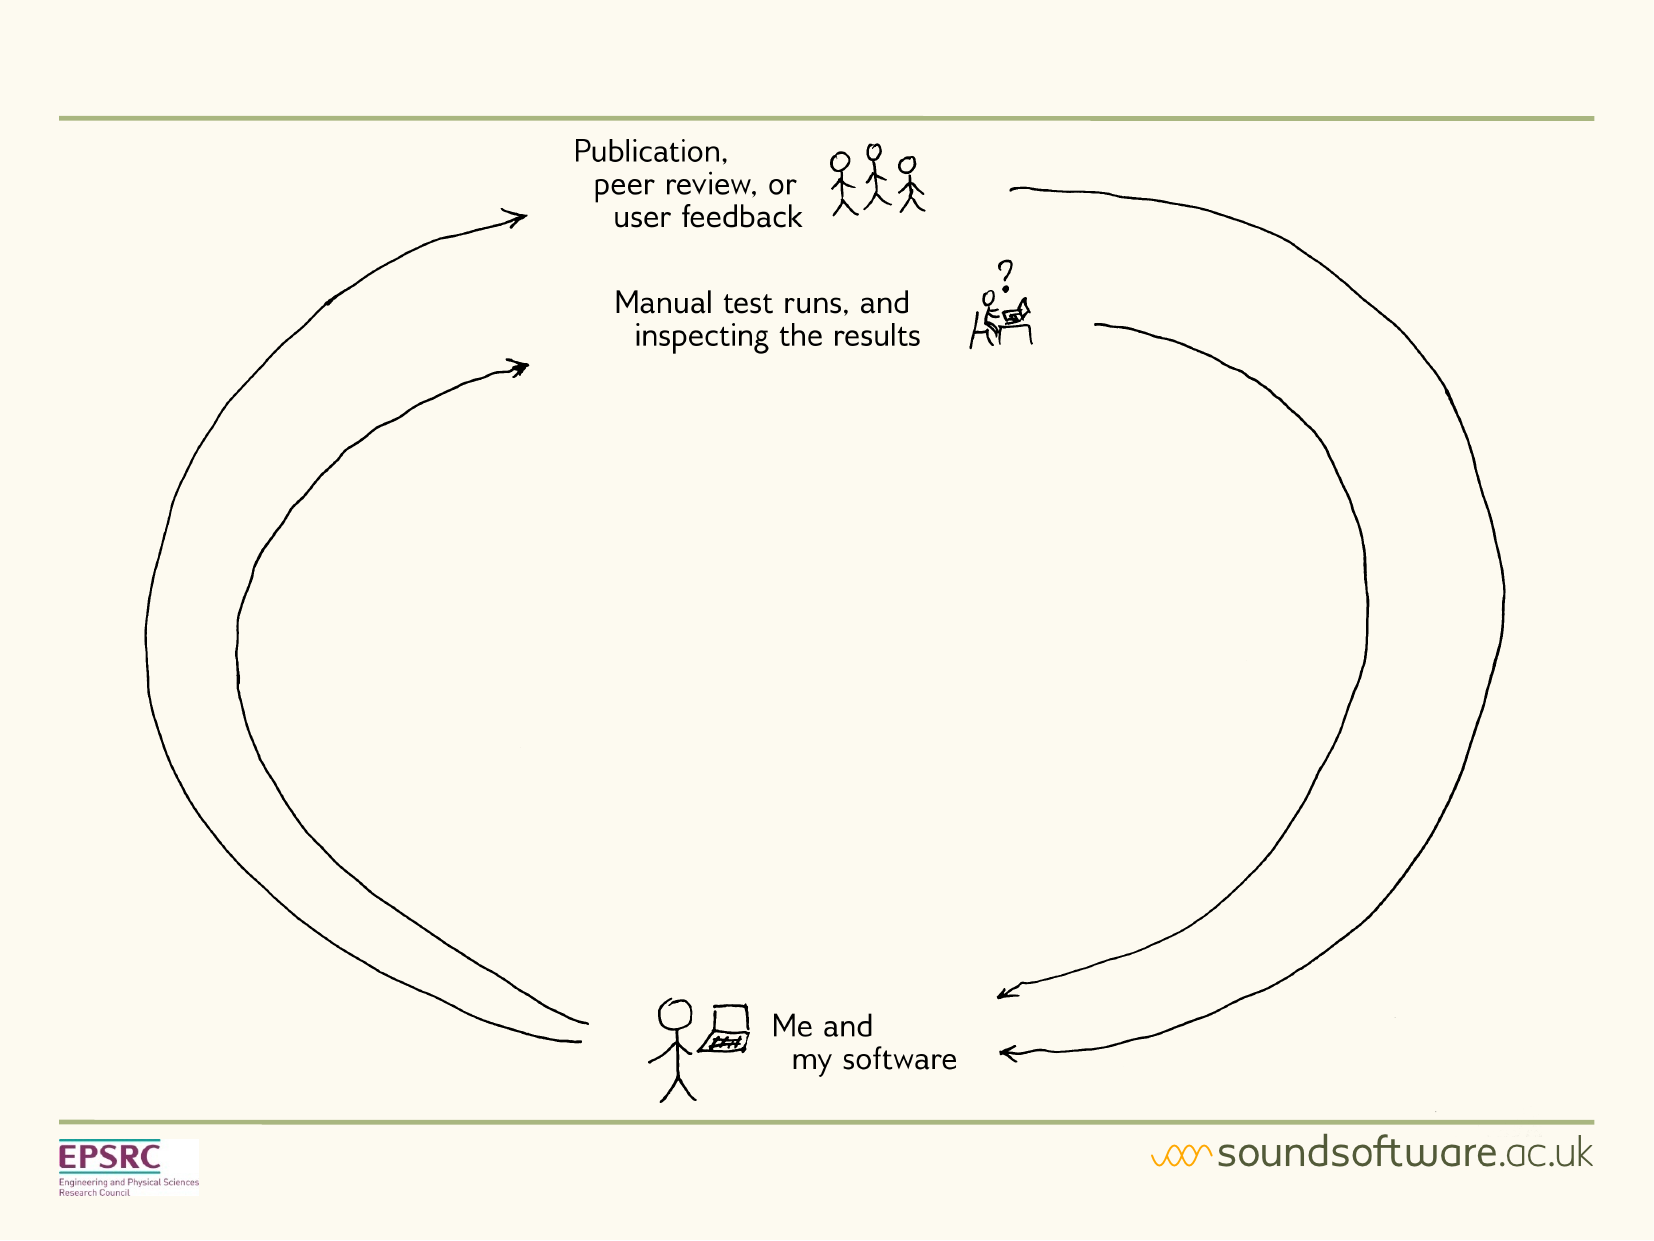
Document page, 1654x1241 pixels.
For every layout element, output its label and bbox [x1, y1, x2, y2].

picture [59, 1139, 199, 1196]
picture [109, 118, 1593, 1167]
